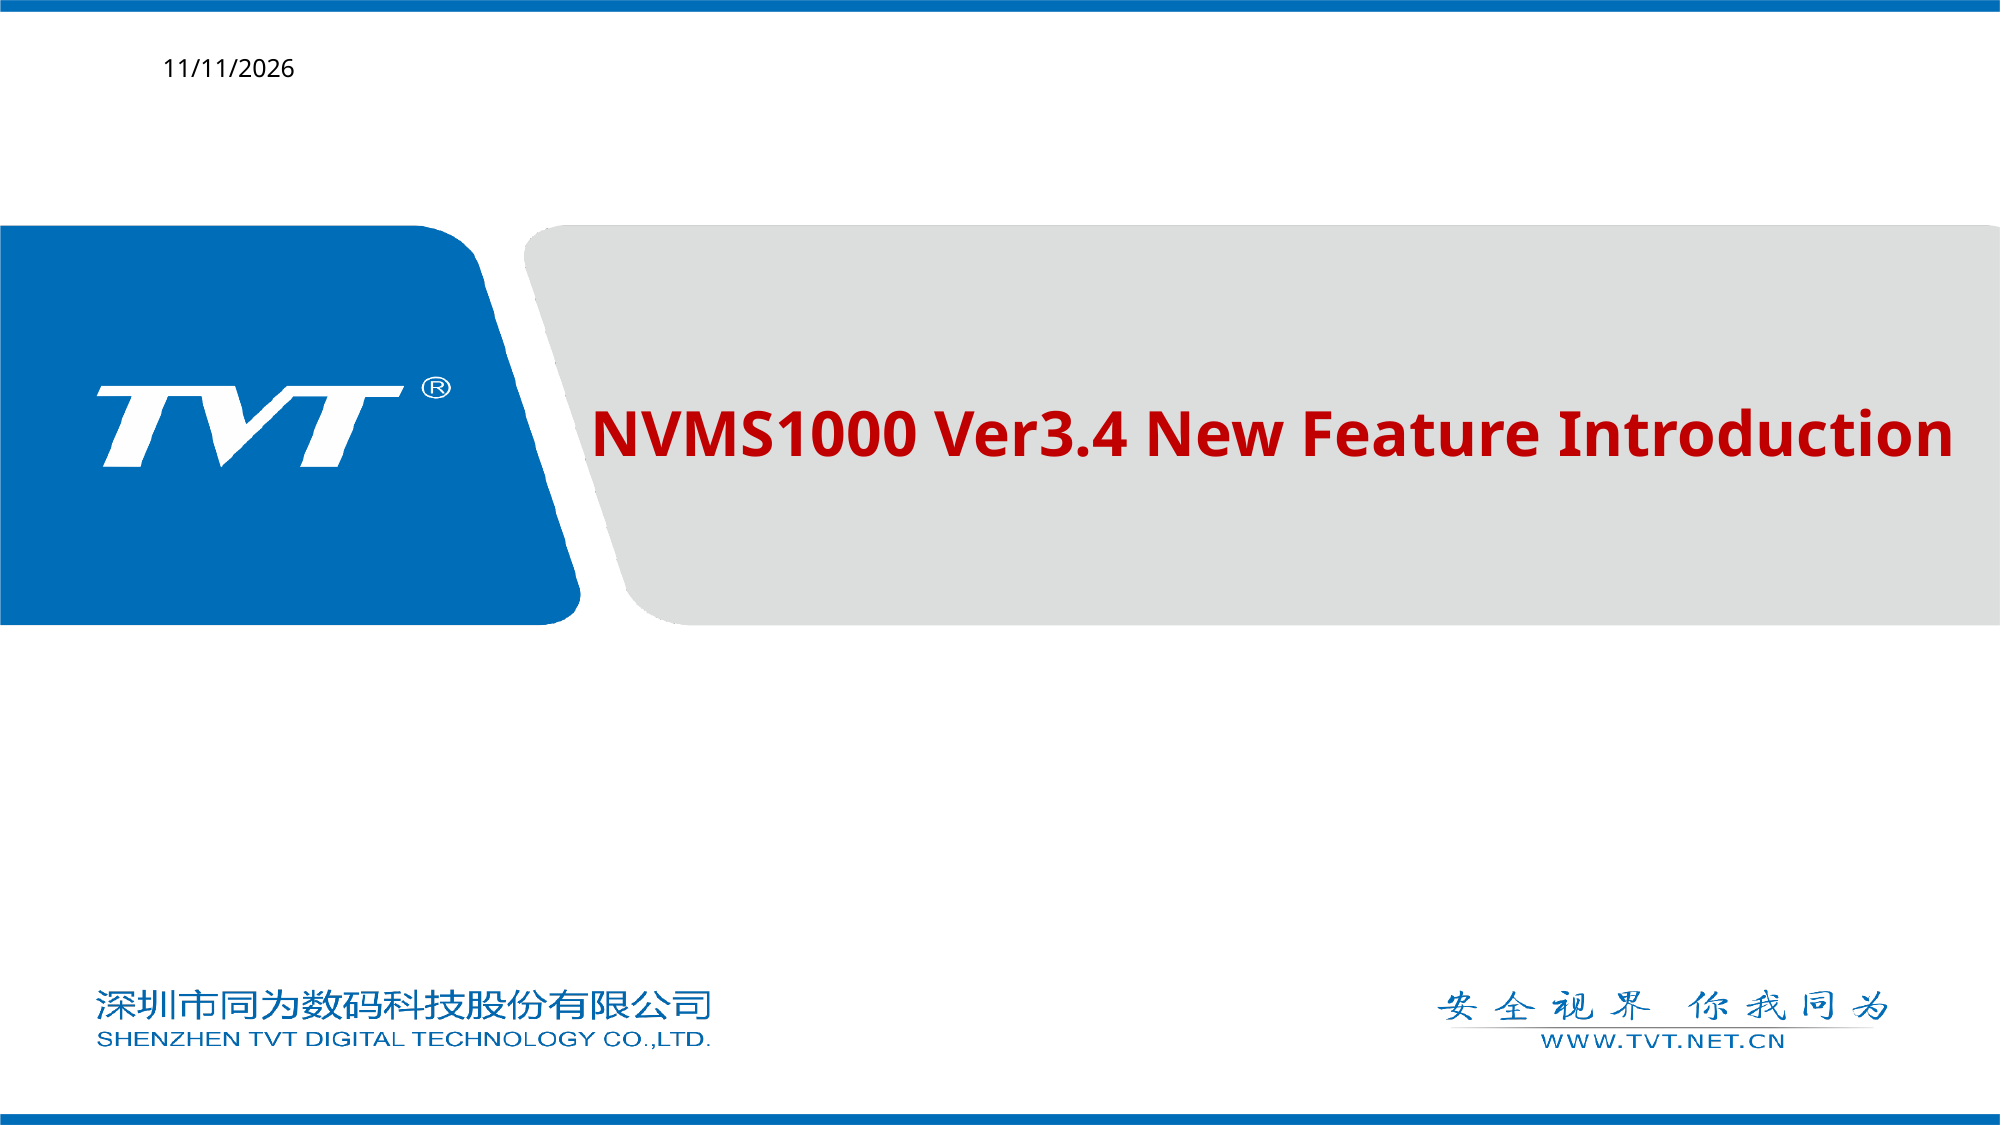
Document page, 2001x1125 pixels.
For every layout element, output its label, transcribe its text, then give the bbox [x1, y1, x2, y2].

picture [0, 0, 2000, 1125]
title NVMS1000 Ver3.4 New Feature Introduction [547, 302, 2000, 545]
